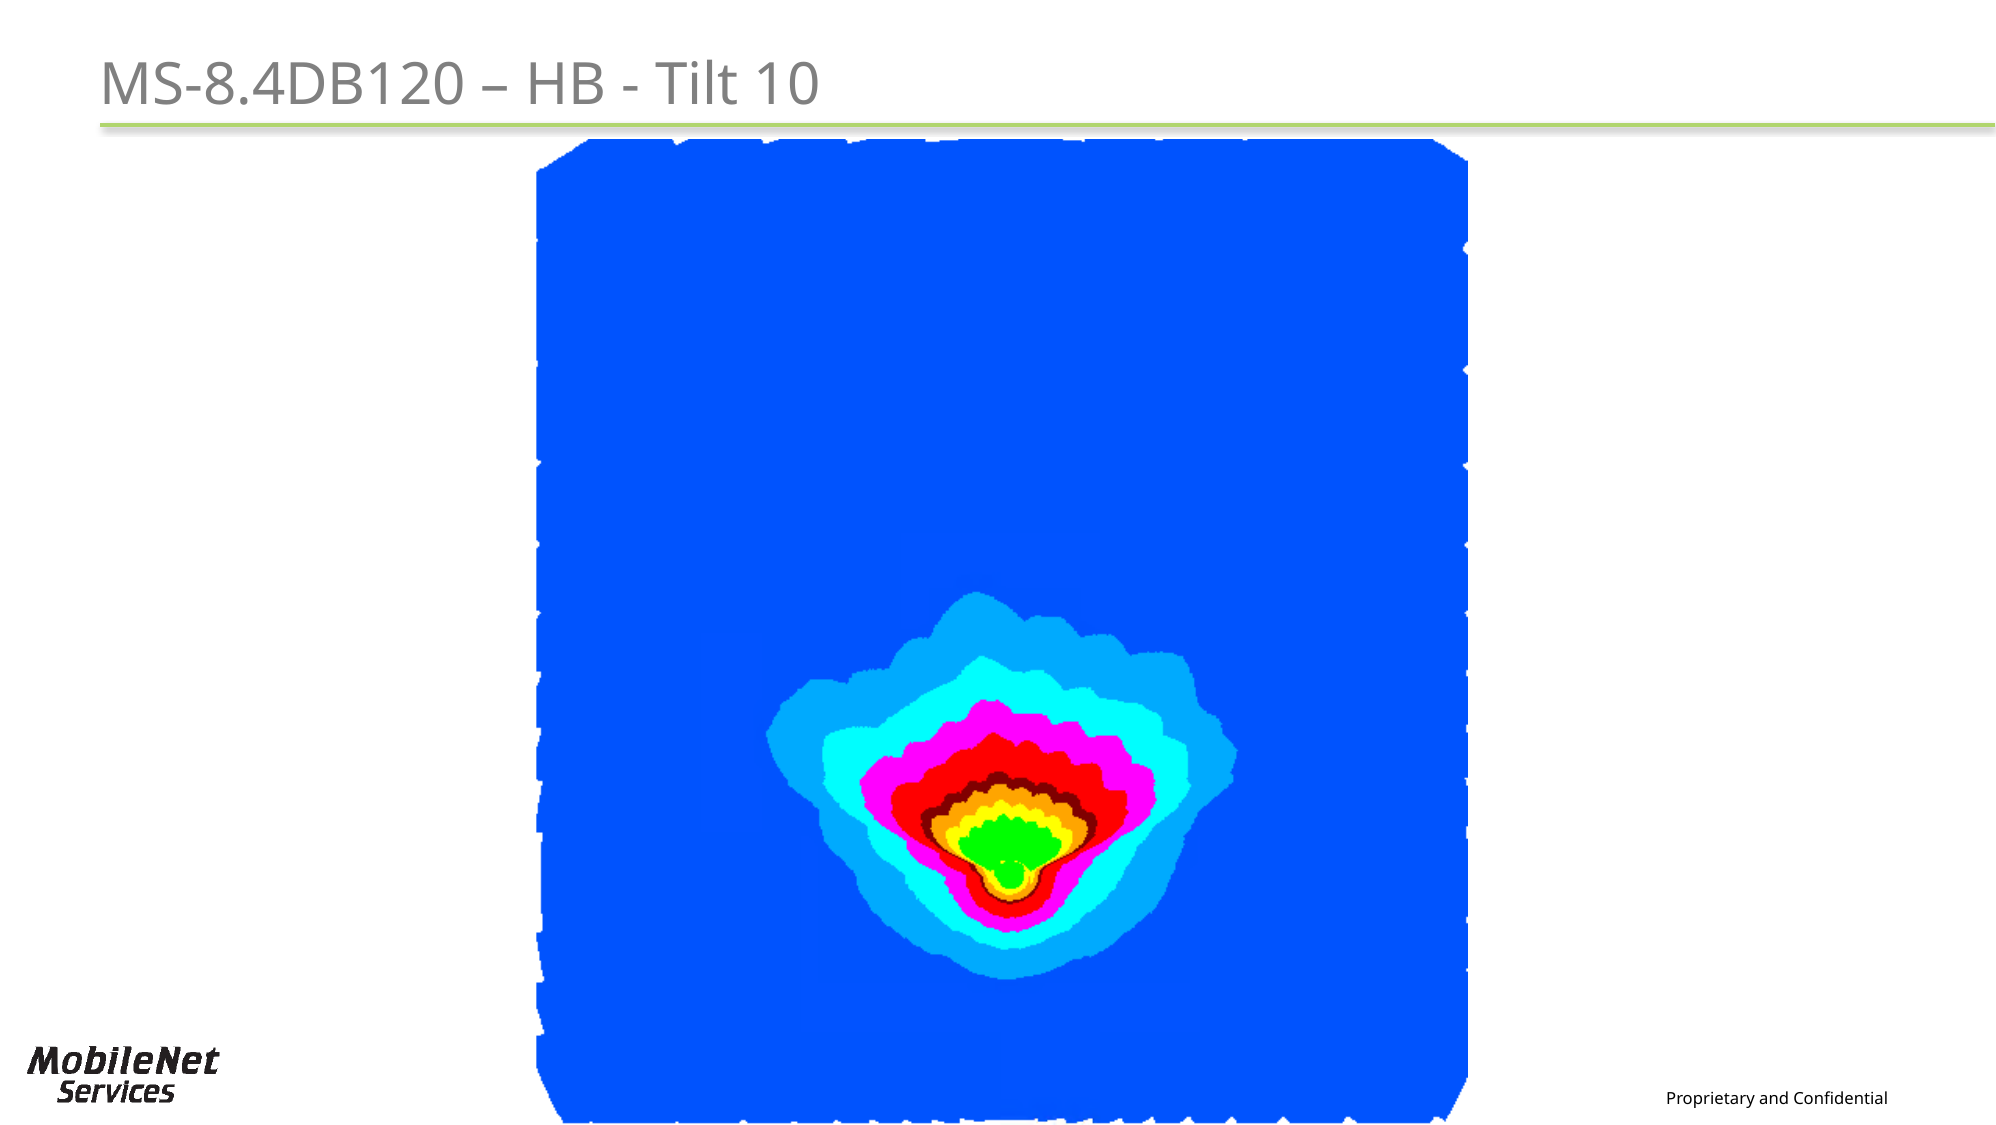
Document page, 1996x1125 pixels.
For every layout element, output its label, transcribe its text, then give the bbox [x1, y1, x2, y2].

picture [534, 138, 1469, 1125]
picture [19, 1037, 226, 1113]
title MS-8.4DB120 – HB - Tilt 10 [85, 0, 1881, 175]
